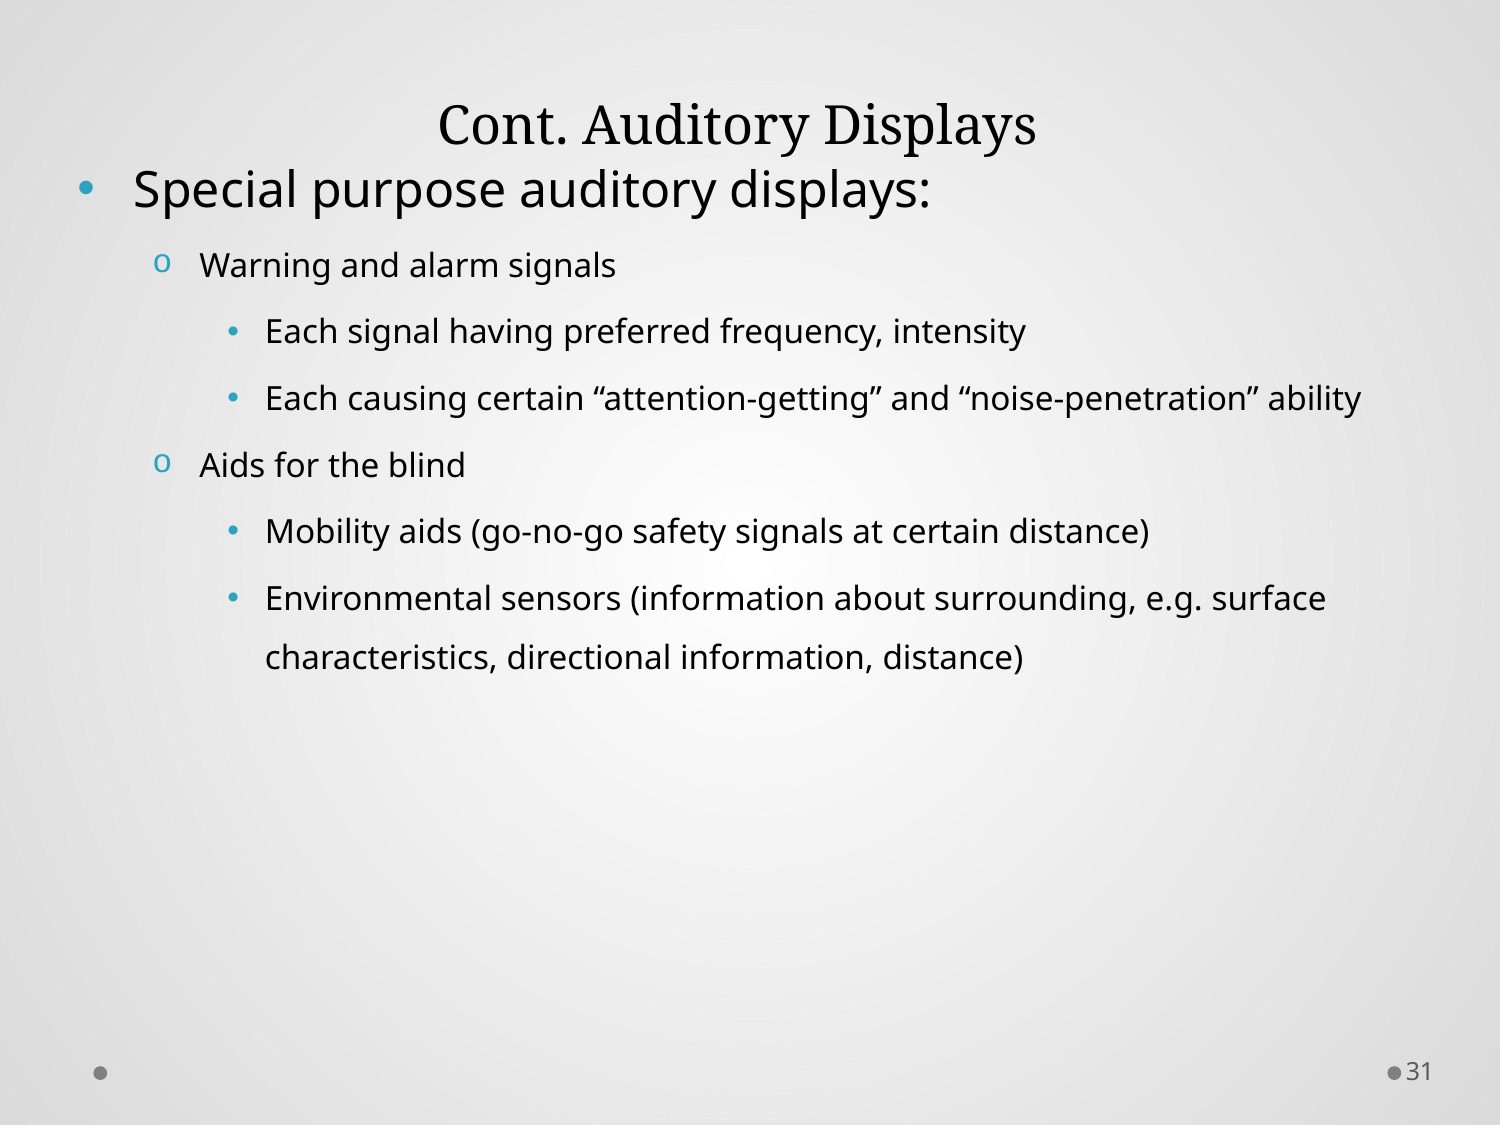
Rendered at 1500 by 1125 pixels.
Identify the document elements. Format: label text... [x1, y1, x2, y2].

slide_number 31 [1401, 1042, 1494, 1103]
title Cont. Auditory Displays [62, 62, 1413, 149]
list Special purpose auditory displays: Warning and alarm signals Each signal having preferred frequency, intensity Each causing certain “attention-getting” and “noise-penetration” ability Aids for the blind Mobility aids (go-no-go safety signals at certain distance) Environmental sensors (information about surrounding, e.g. surface characteristics, directional information, distance) [62, 149, 1463, 1125]
